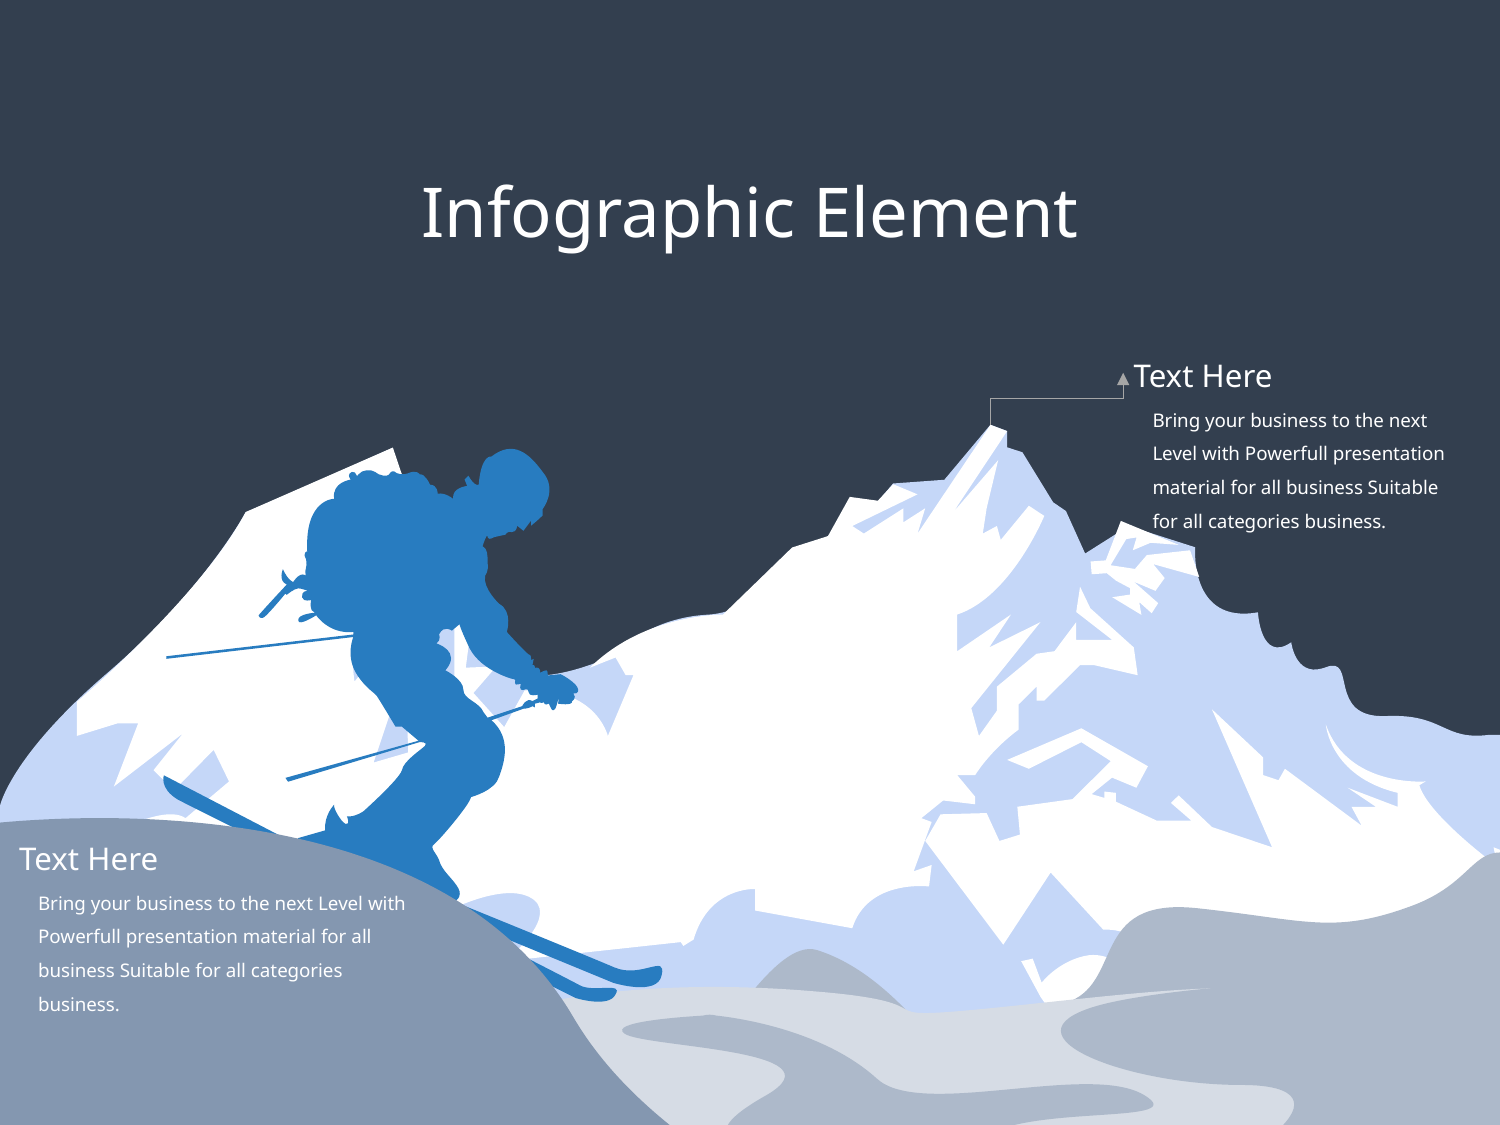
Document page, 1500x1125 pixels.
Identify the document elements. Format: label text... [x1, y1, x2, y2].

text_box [0, 424, 1500, 1125]
text_box Bring your business to the next Level with Powerfull presentation material for all business Suitable for all categories business. [1137, 389, 1474, 424]
text_box Text Here [1118, 348, 1288, 402]
text_box Infographic Element [406, 161, 1094, 259]
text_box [990, 372, 1124, 425]
